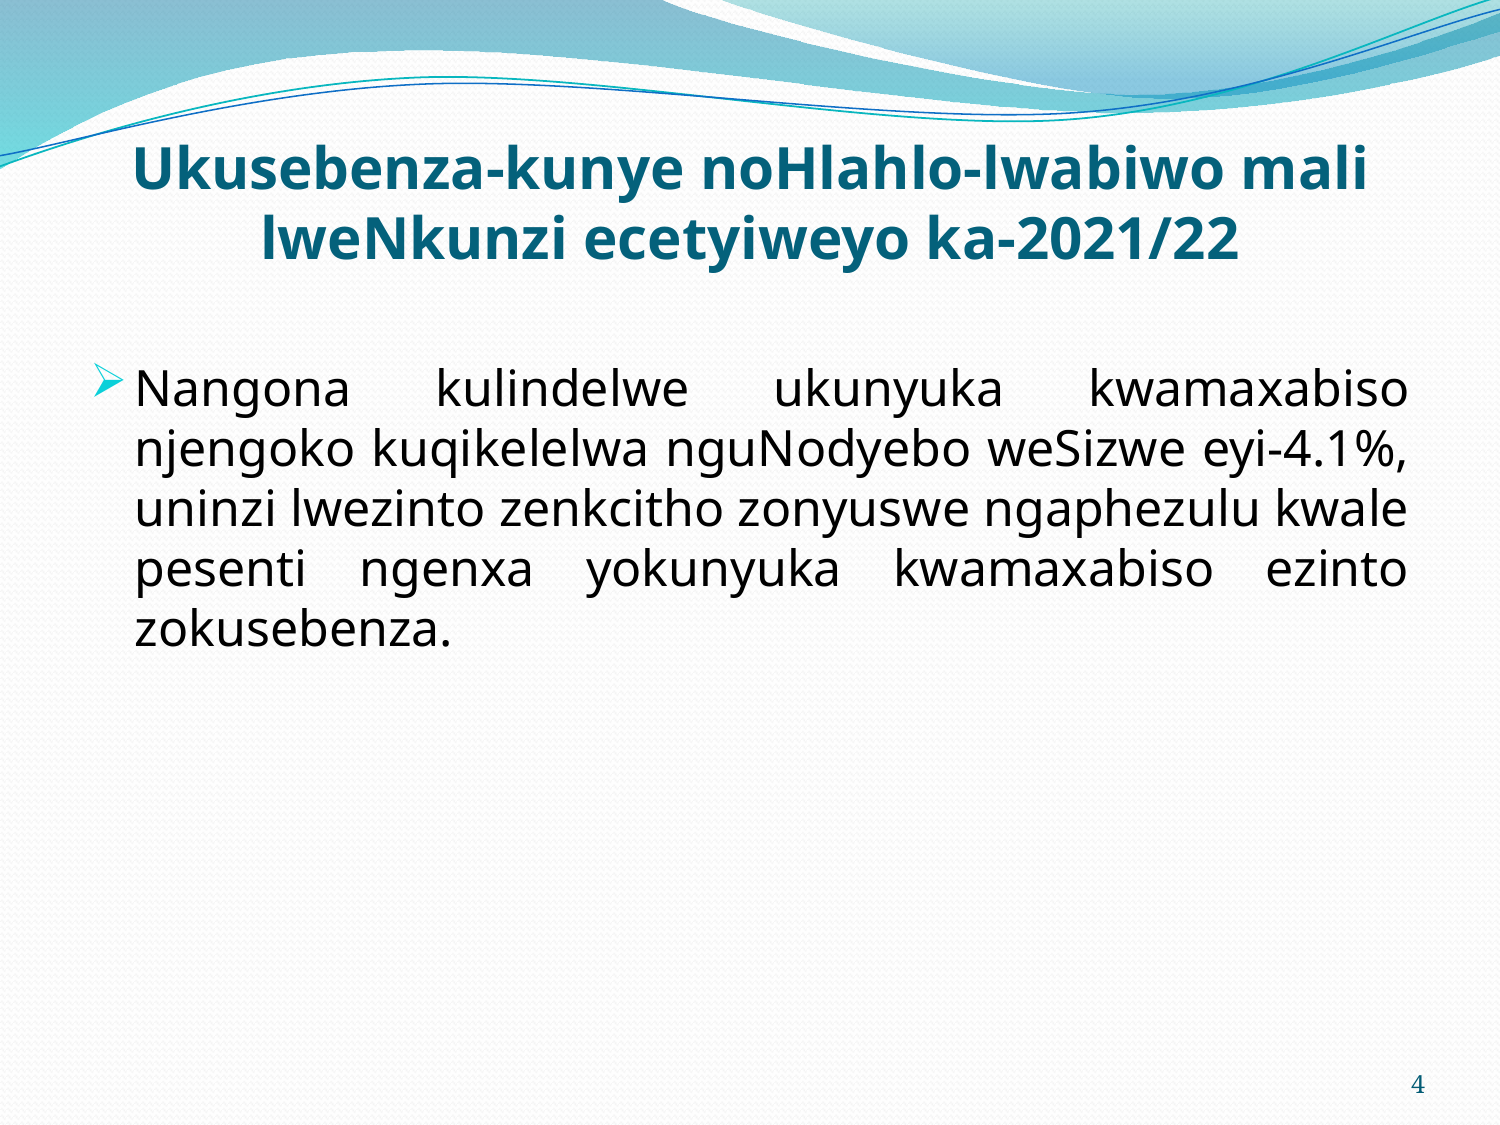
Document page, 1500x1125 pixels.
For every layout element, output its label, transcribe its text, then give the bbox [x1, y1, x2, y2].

slide_number 4 [1299, 1042, 1425, 1103]
list Nangona kulindelwe ukunyuka kwamaxabiso njengoko kuqikelelwa nguNodyebo weSizwe eyi-4.1%, uninzi lwezinto zenkcitho zonyuswe ngaphezulu kwale pesenti ngenxa yokunyuka kwamaxabiso ezinto zokusebenza. [74, 278, 1426, 1038]
title Ukusebenza-kunye noHlahlo-lwabiwo mali lweNkunzi ecetyiweyo ka-2021/22 [74, 115, 1426, 278]
